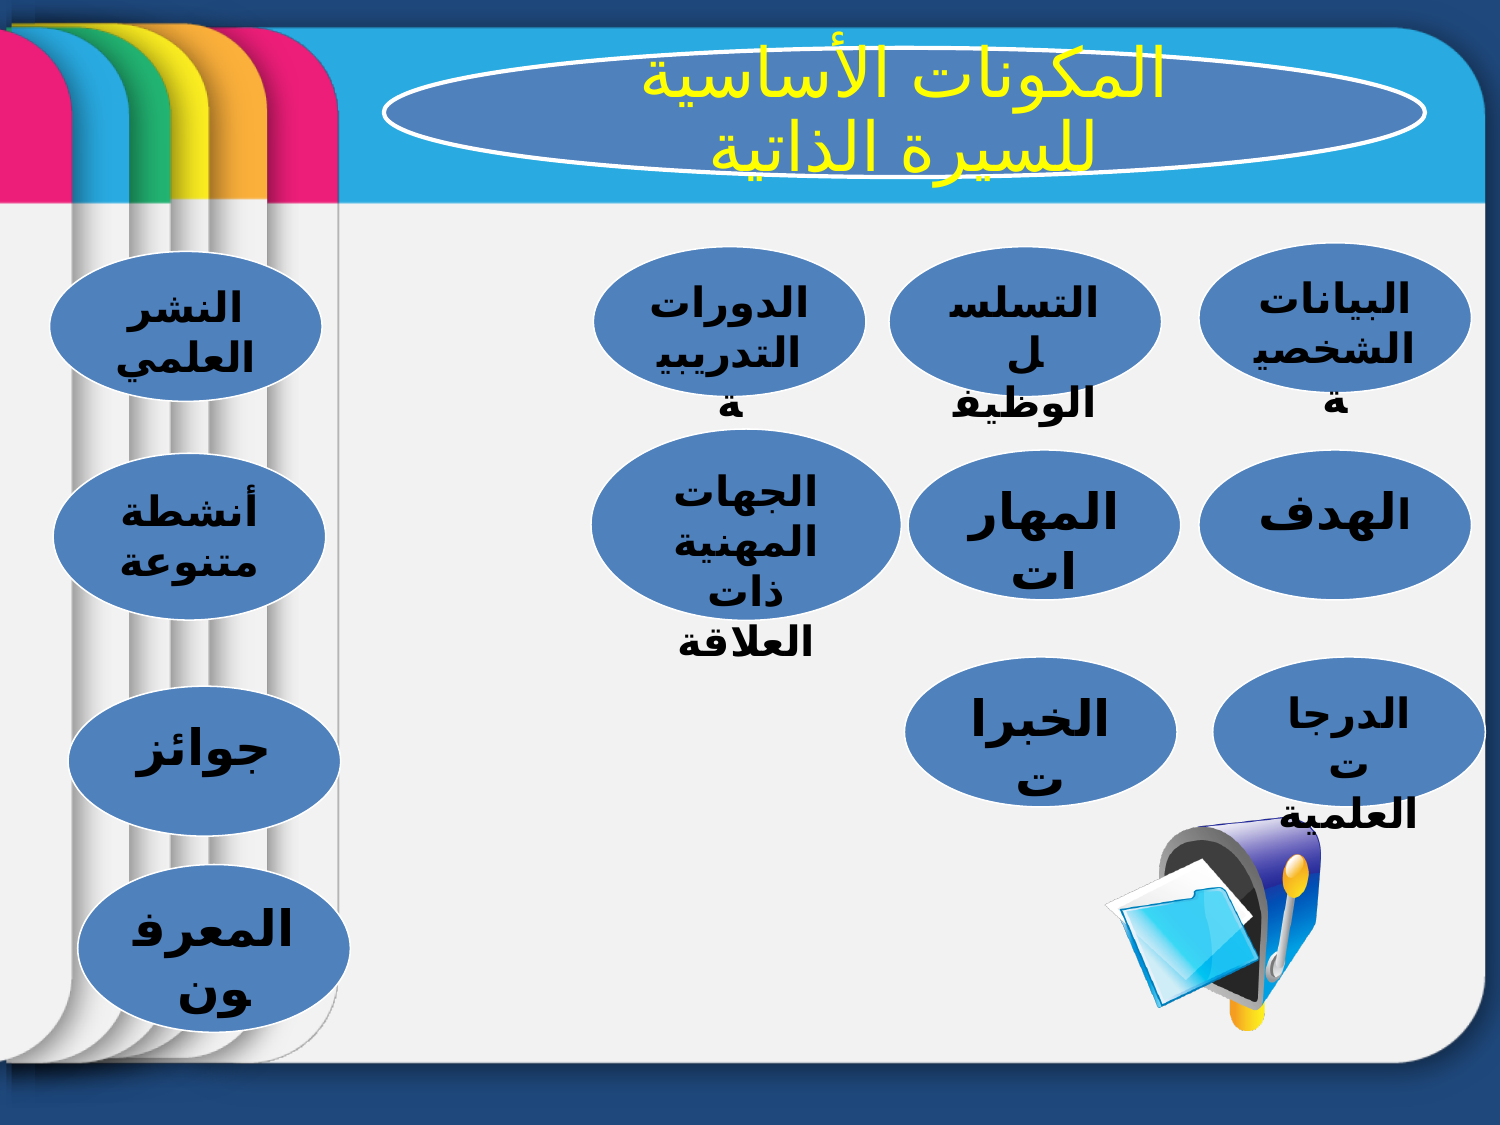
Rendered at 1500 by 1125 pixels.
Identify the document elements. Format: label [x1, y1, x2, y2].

picture [0, 0, 1500, 1125]
text_box [383, 47, 1426, 178]
